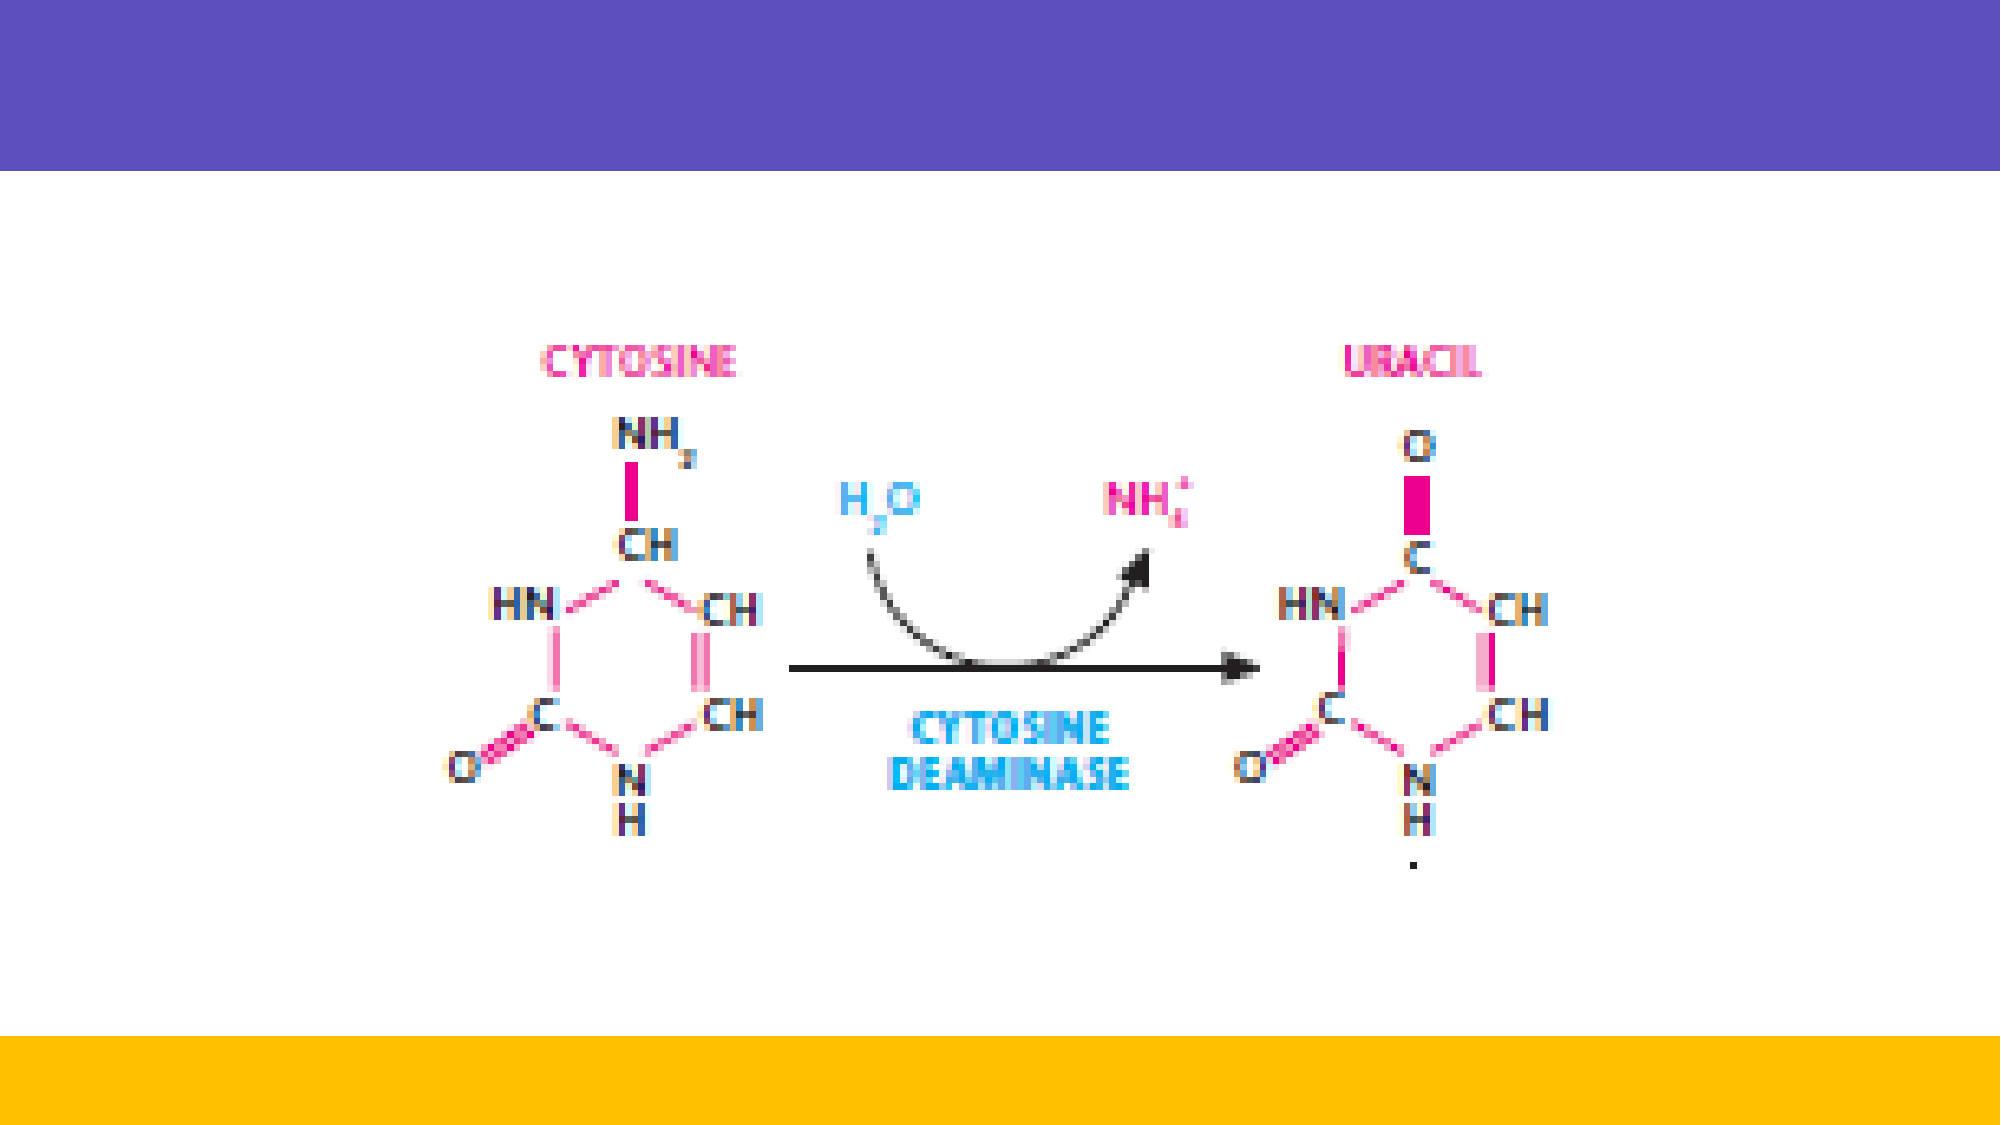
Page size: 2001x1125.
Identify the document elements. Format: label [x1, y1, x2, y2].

picture [0, 0, 2000, 171]
text_box [0, 1035, 2000, 1125]
picture [292, 201, 1751, 869]
